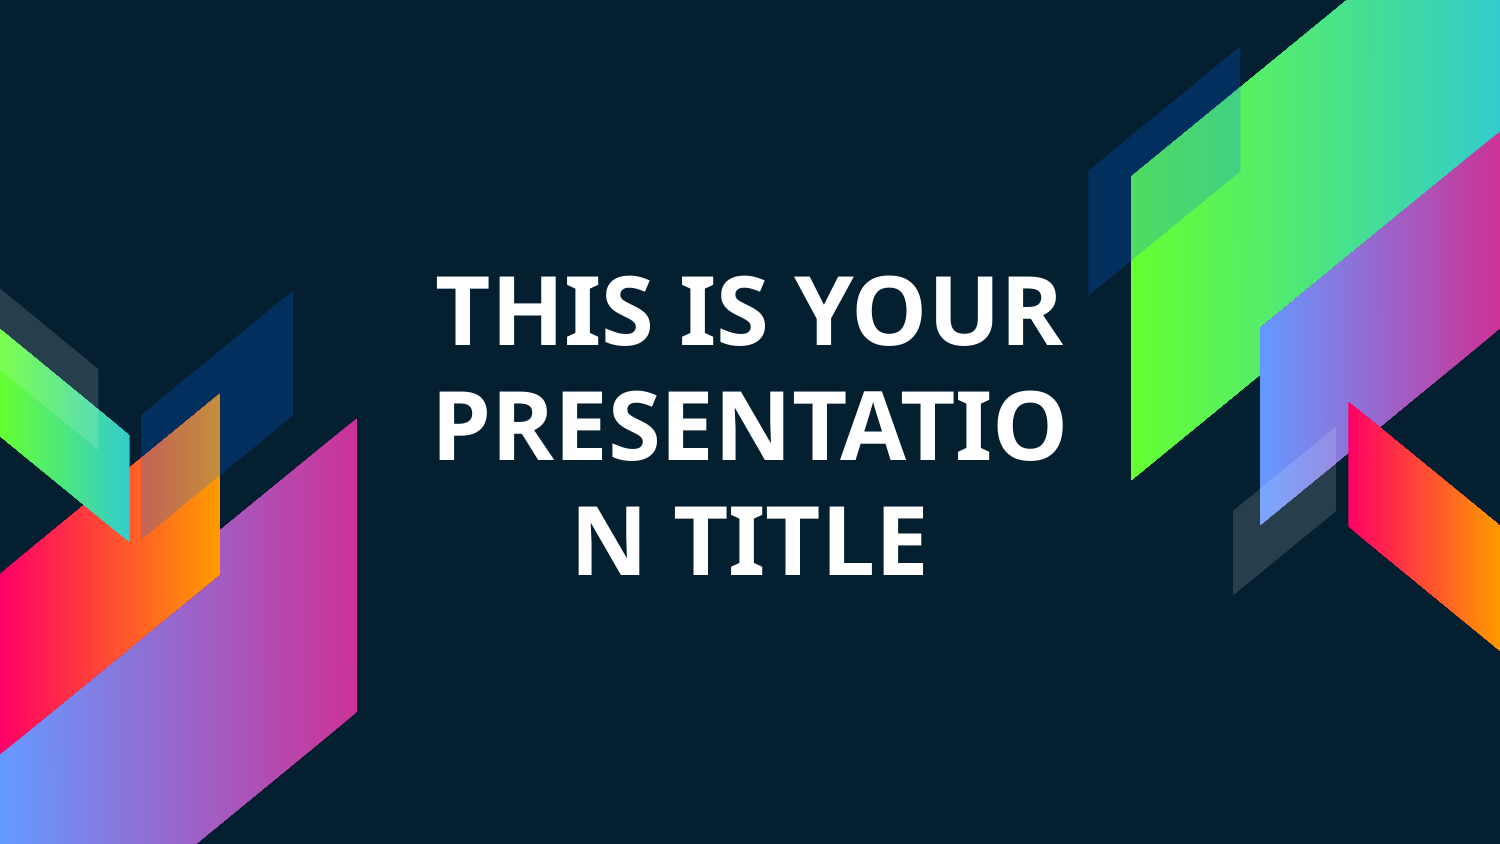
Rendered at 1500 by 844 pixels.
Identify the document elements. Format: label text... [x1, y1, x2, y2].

title THIS IS YOUR PRESENTATION TITLE [381, 326, 1119, 517]
